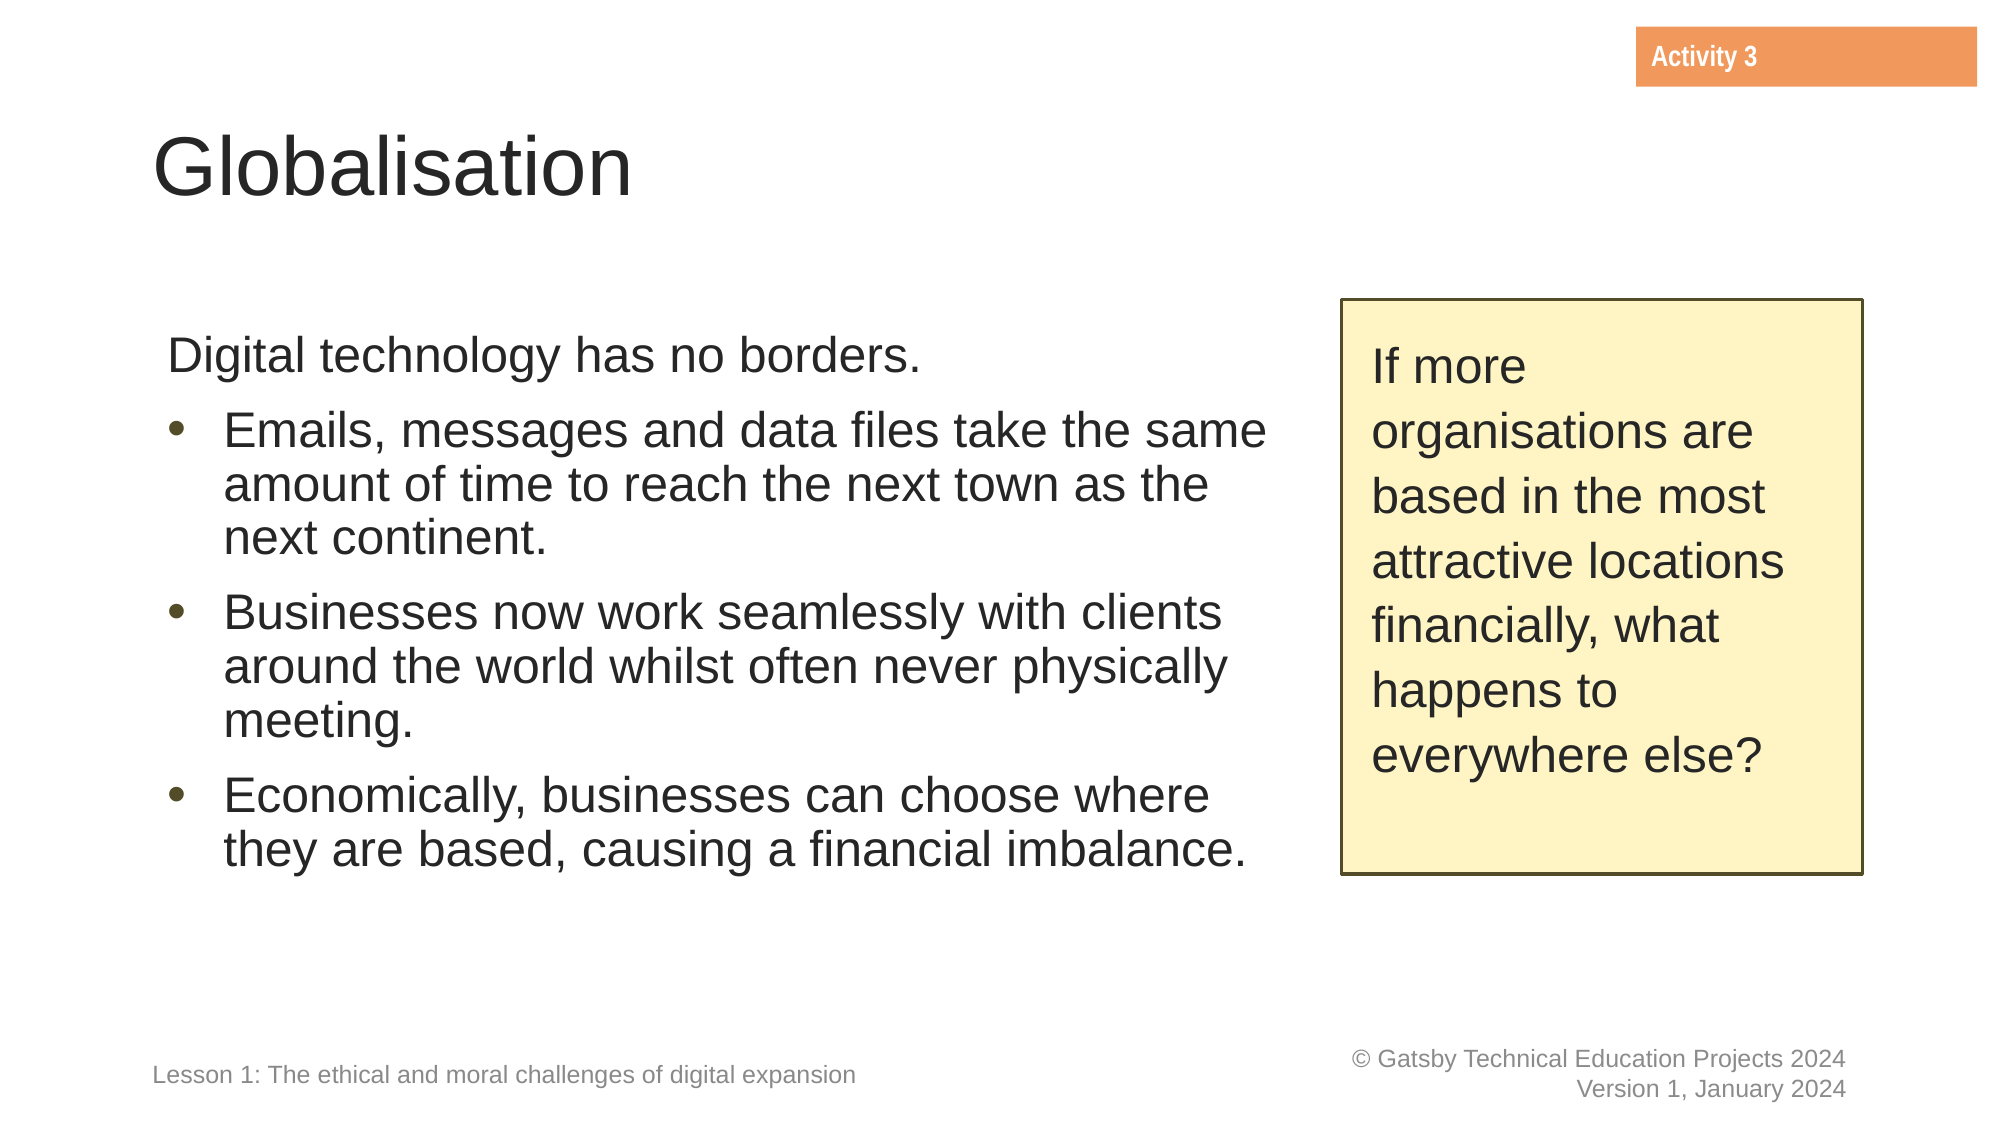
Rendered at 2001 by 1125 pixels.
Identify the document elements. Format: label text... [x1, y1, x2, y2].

list Activity 3 [1636, 26, 1978, 87]
list If more organisations are based in the most attractive locations financially, what happens to everywhere else? [1340, 298, 1864, 876]
list Digital technology has no borders. Emails, messages and data files take the same amount of time to reach the next town as the next continent. Businesses now work seamlessly with clients around the world whilst often never physically meeting. Economically, businesses can choose where they are based, causing a financial imbalance. [137, 299, 1300, 1014]
list Lesson 1: The ethical and moral challenges of digital expansion [137, 1042, 980, 1103]
title Globalisation [137, 59, 1863, 278]
